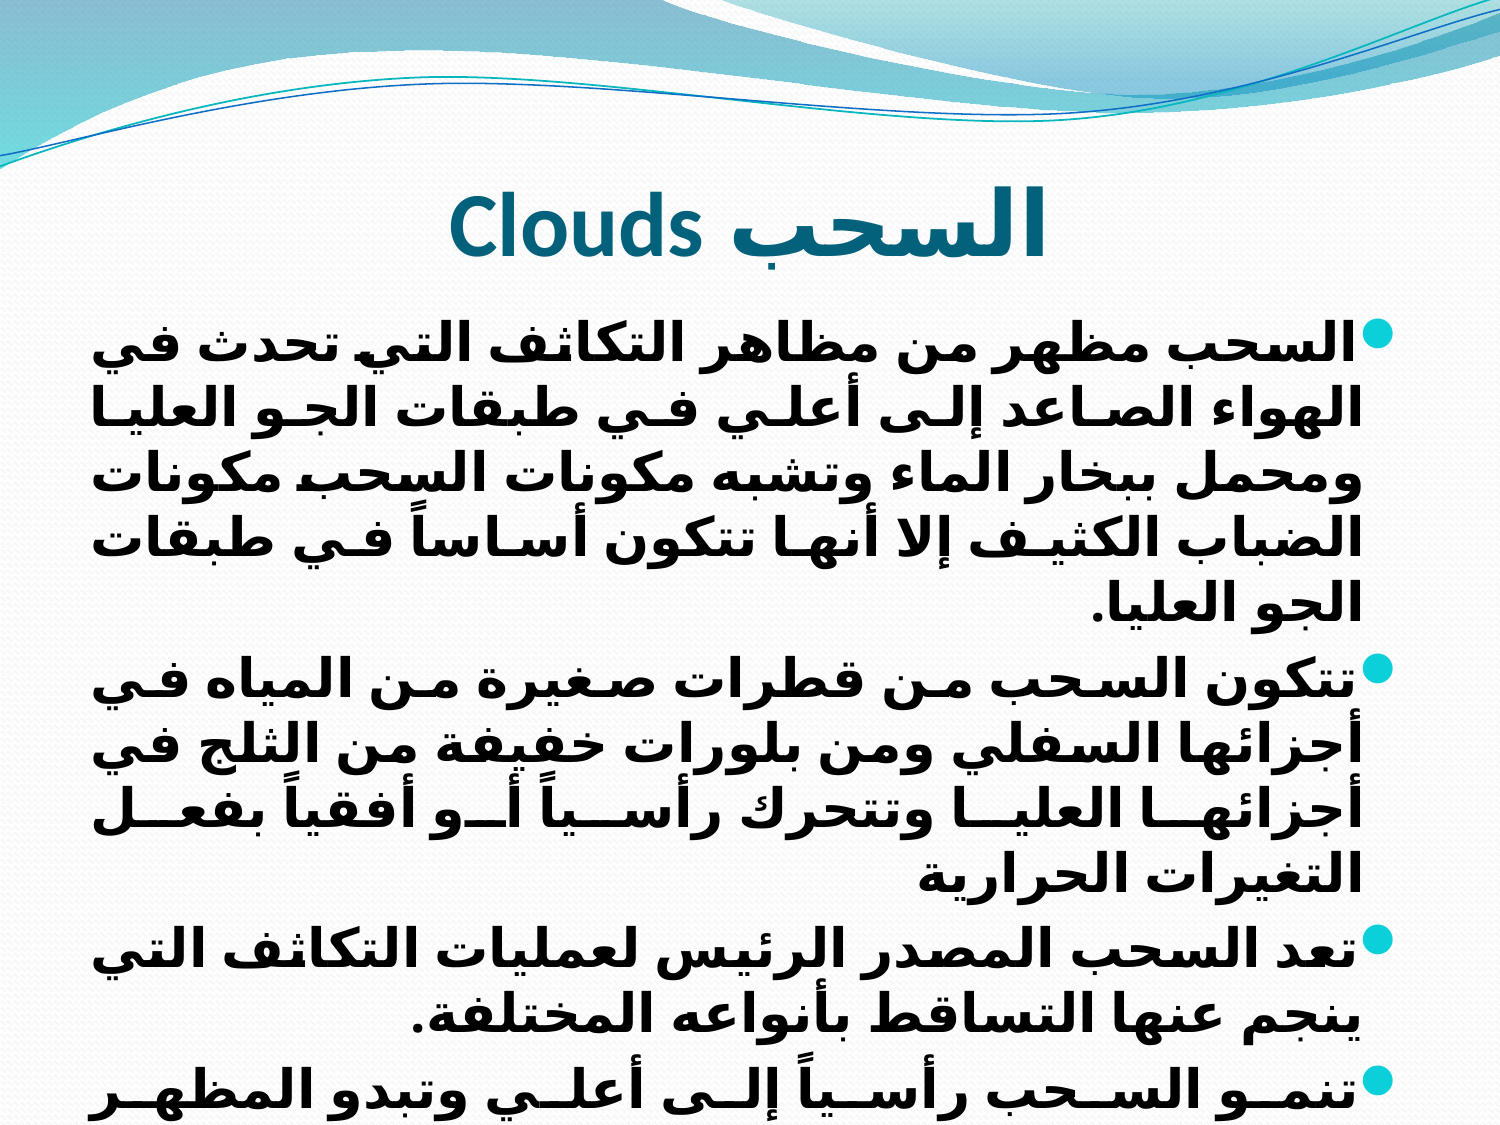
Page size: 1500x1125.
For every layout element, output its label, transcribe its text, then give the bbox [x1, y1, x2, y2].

list السحب مظهر من مظاهر التكاثف التي تحدث في الهواء الصاعد إلى أعلي في طبقات الجو العليا ومحمل ببخار الماء وتشبه مكونات السحب مكونات الضباب الكثيف إلا أنها تتكون أساساً في طبقات الجو العليا. تتكون السحب من قطرات صغيرة من المياه في أجزائها السفلي ومن بلورات خفيفة من الثلج في أجزائها العليا وتتحرك رأسياً أو أفقياً بفعل التغيرات الحرارية تعد السحب المصدر الرئيس لعمليات التكاثف التي ينجم عنها التساقط بأنواعه المختلفة. تنمو السحب رأسياً إلى أعلي وتبدو المظهر ويطلق عليها سحب ركامية.وقد يغلب عليها الانتشار في شكل طبقات ويطلق عليها سحب طبقية. [75, 299, 1425, 1063]
title السحب Clouds [75, 115, 1425, 275]
